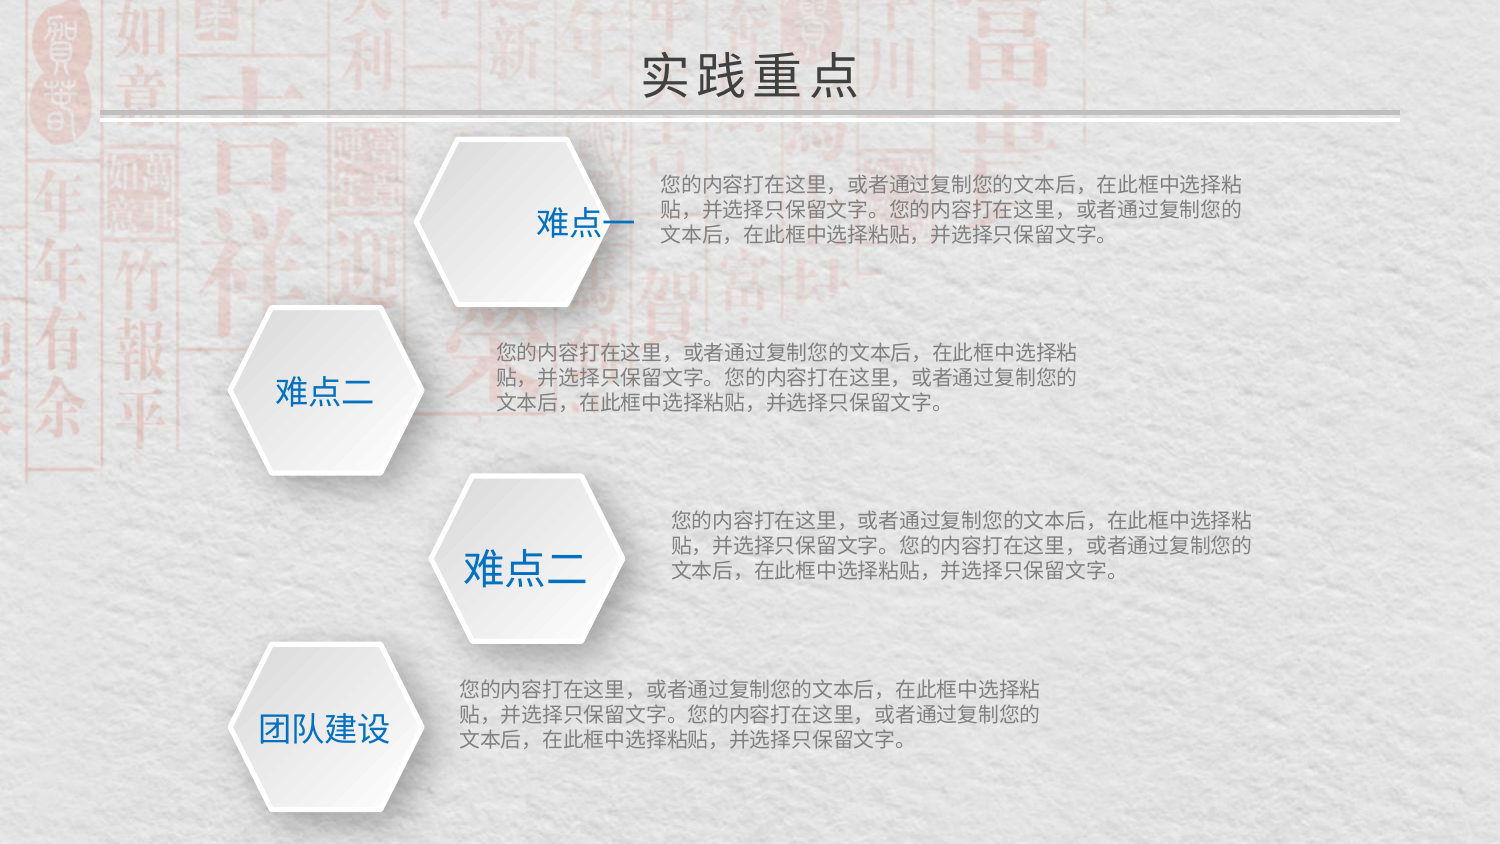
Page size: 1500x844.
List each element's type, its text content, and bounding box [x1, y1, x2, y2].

picture [0, 0, 1500, 844]
text_box 实践重点 [625, 37, 875, 112]
text_box 您的内容打在这里，或者通过复制您的文本后，在此框中选择粘贴，并选择只保留文字。您的内容打在这里，或者通过复制您的文本后，在此框中选择粘贴，并选择只保留文字。 [481, 332, 1112, 447]
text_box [229, 307, 423, 474]
text_box 您的内容打在这里，或者通过复制您的文本后，在此框中选择粘贴，并选择只保留文字。您的内容打在这里，或者通过复制您的文本后，在此框中选择粘贴，并选择只保留文字。 [646, 163, 1272, 279]
text_box 您的内容打在这里，或者通过复制您的文本后，在此框中选择粘贴，并选择只保留文字。您的内容打在这里，或者通过复制您的文本后，在此框中选择粘贴，并选择只保留文字。 [656, 500, 1286, 616]
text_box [229, 644, 423, 810]
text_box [430, 475, 624, 642]
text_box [416, 138, 609, 305]
text_box 您的内容打在这里，或者通过复制您的文本后，在此框中选择粘贴，并选择只保留文字。您的内容打在这里，或者通过复制您的文本后，在此框中选择粘贴，并选择只保留文字。 [444, 668, 1074, 784]
